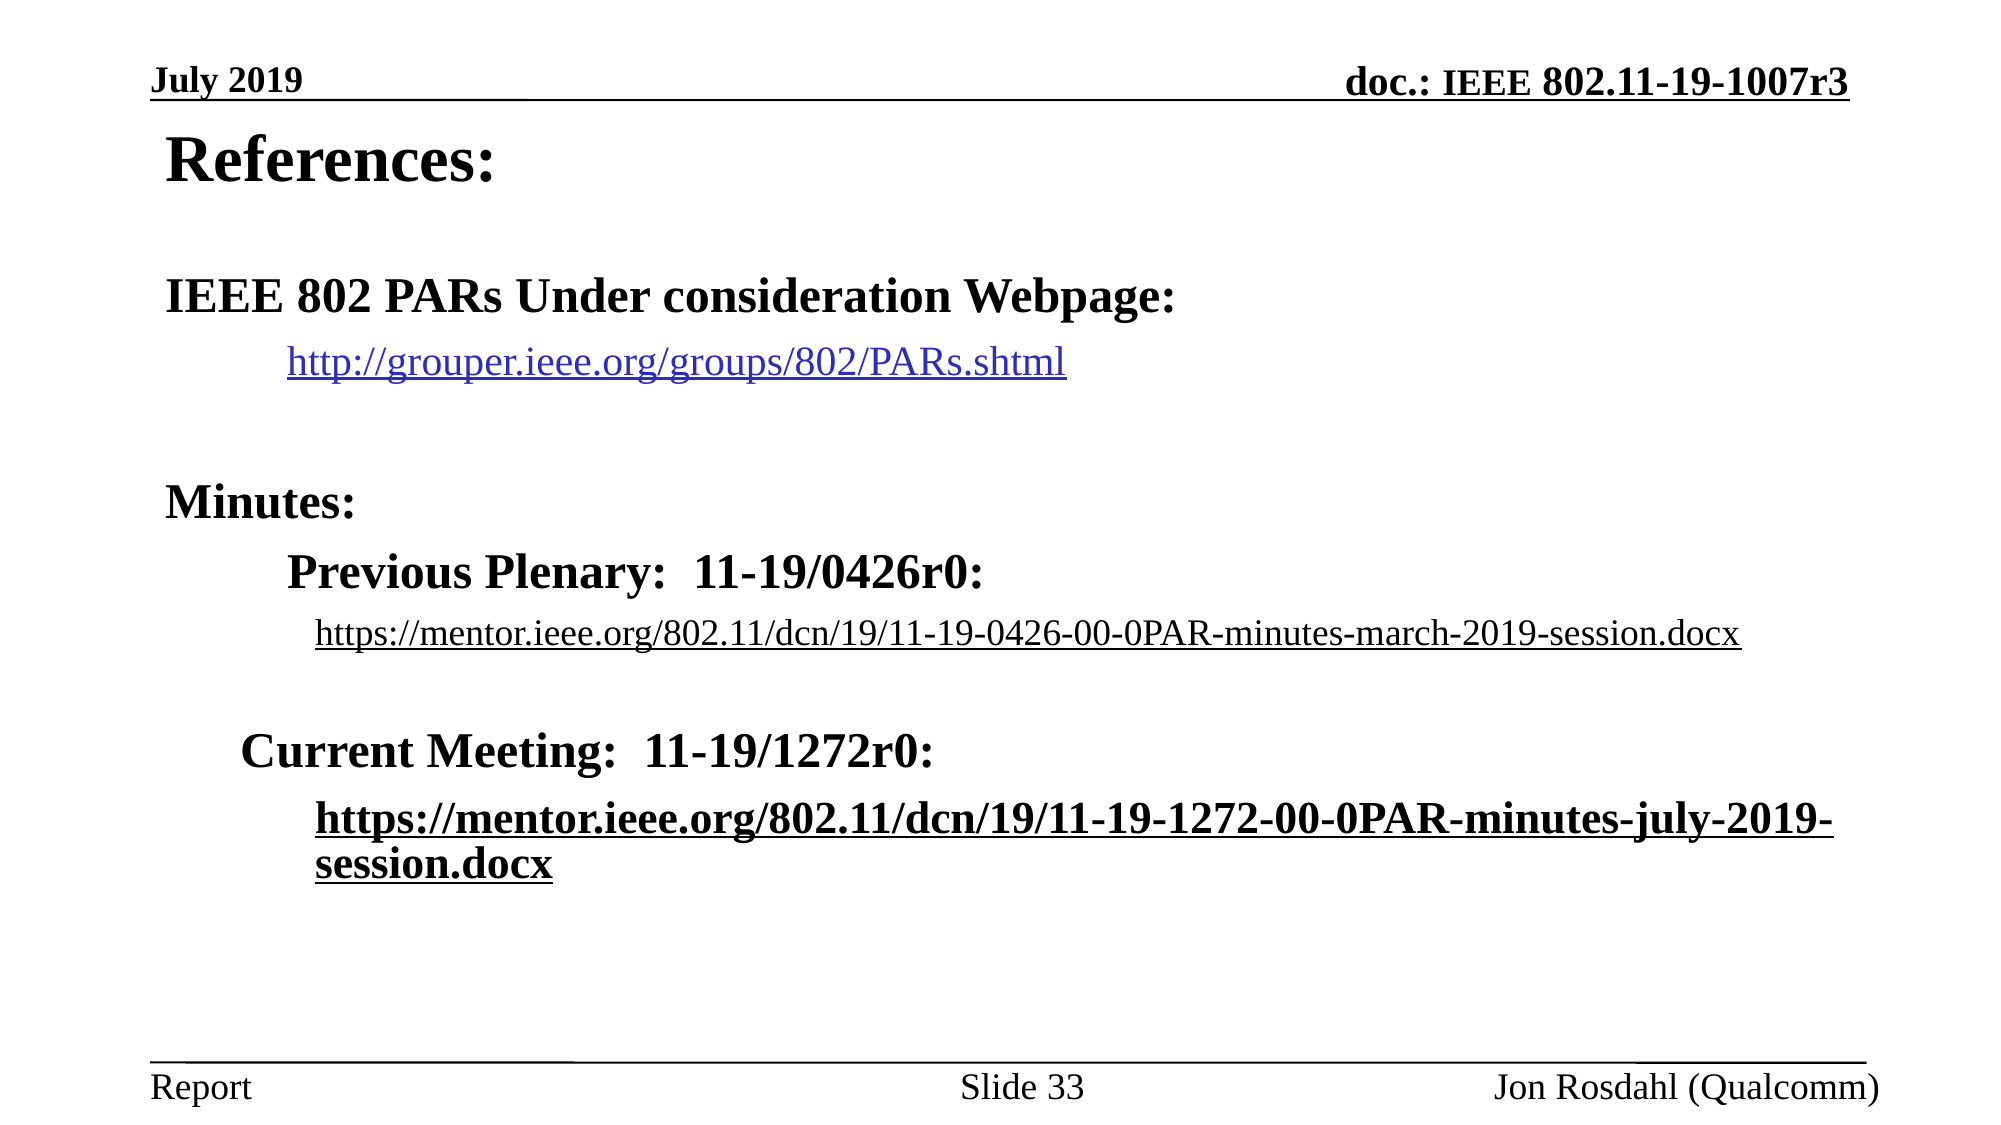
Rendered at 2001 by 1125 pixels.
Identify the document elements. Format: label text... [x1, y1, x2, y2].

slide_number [149, 49, 431, 100]
list IEEE 802 PARs Under consideration Webpage: http://grouper.ieee.org/groups/802/PARs.shtml Minutes: Previous Plenary: 11-19/0426r0: https://mentor.ieee.org/802.11/dcn/19/11-19-0426-00-0PAR-minutes-march-2019-session.docx Current Meeting: 11-19/1272r0: https://mentor.ieee.org/802.11/dcn/19/11-19-1272-00-0PAR-minutes-july-2019-session.docx [149, 255, 1850, 1000]
slide_number Slide 33 [950, 1061, 1095, 1125]
title References: [149, 112, 1850, 197]
footer Jon Rosdahl (Qualcomm) [1436, 1061, 1881, 1108]
